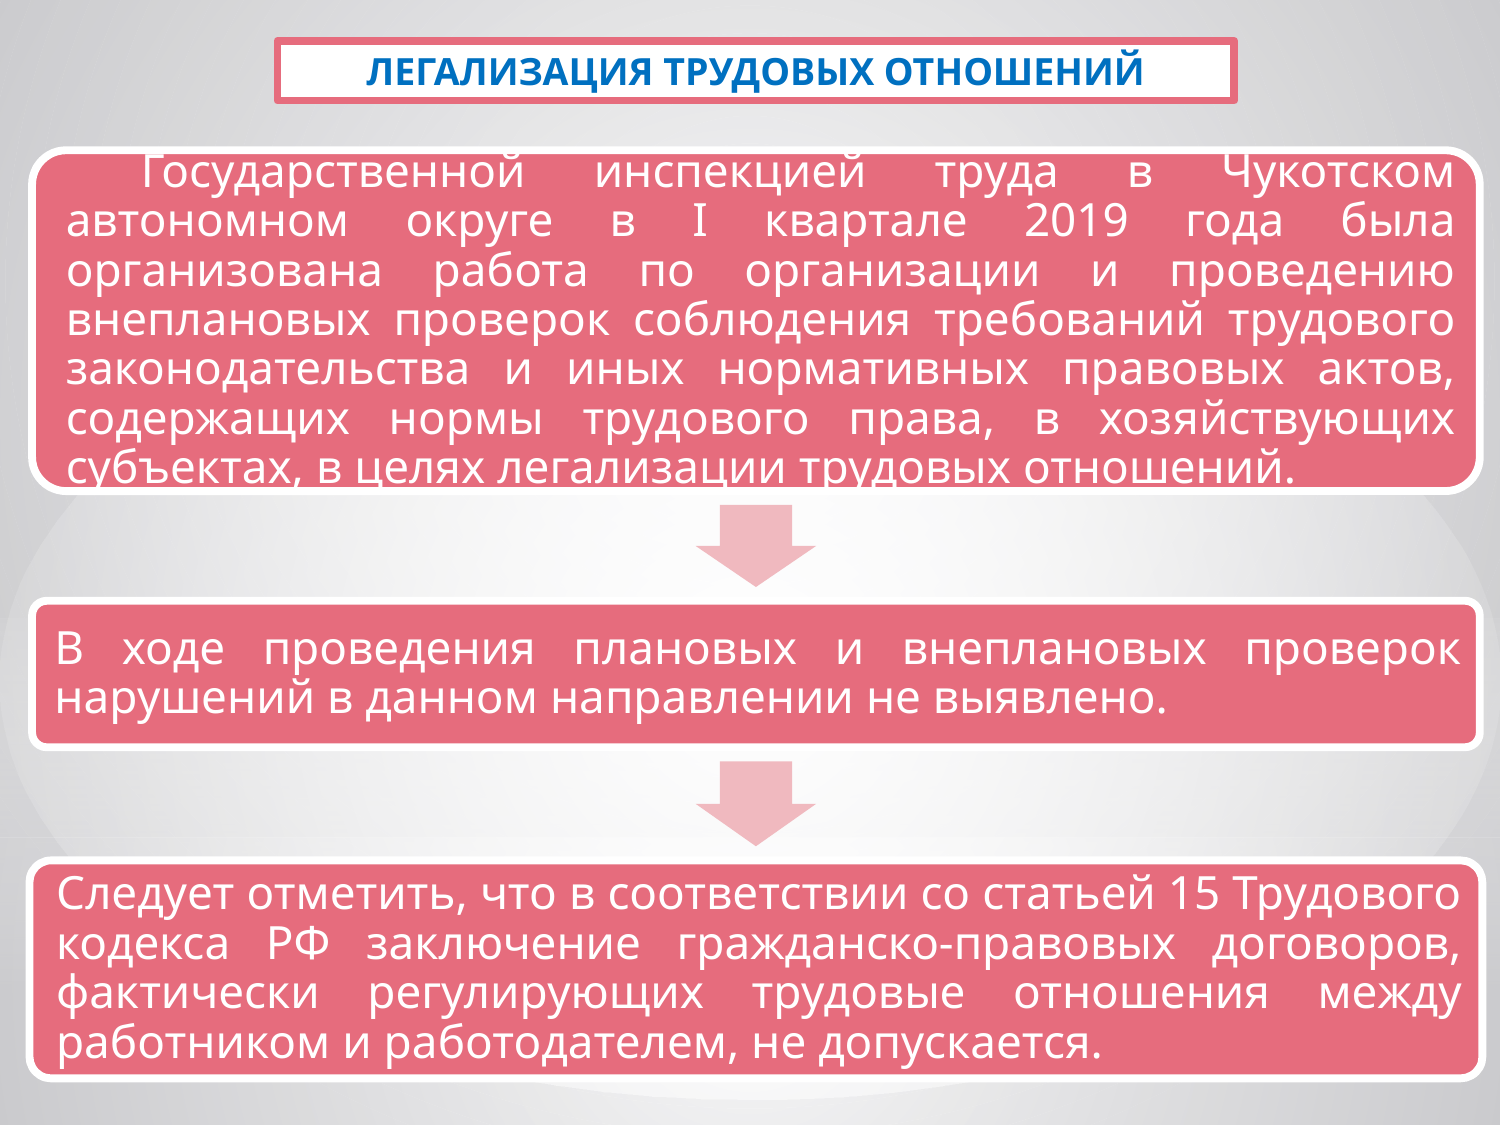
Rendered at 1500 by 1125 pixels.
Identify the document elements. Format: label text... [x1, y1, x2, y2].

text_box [29, 148, 1483, 1125]
text_box ЛЕГАЛИЗАЦИЯ ТРУДОВЫХ ОТНОШЕНИЙ [274, 37, 1238, 104]
